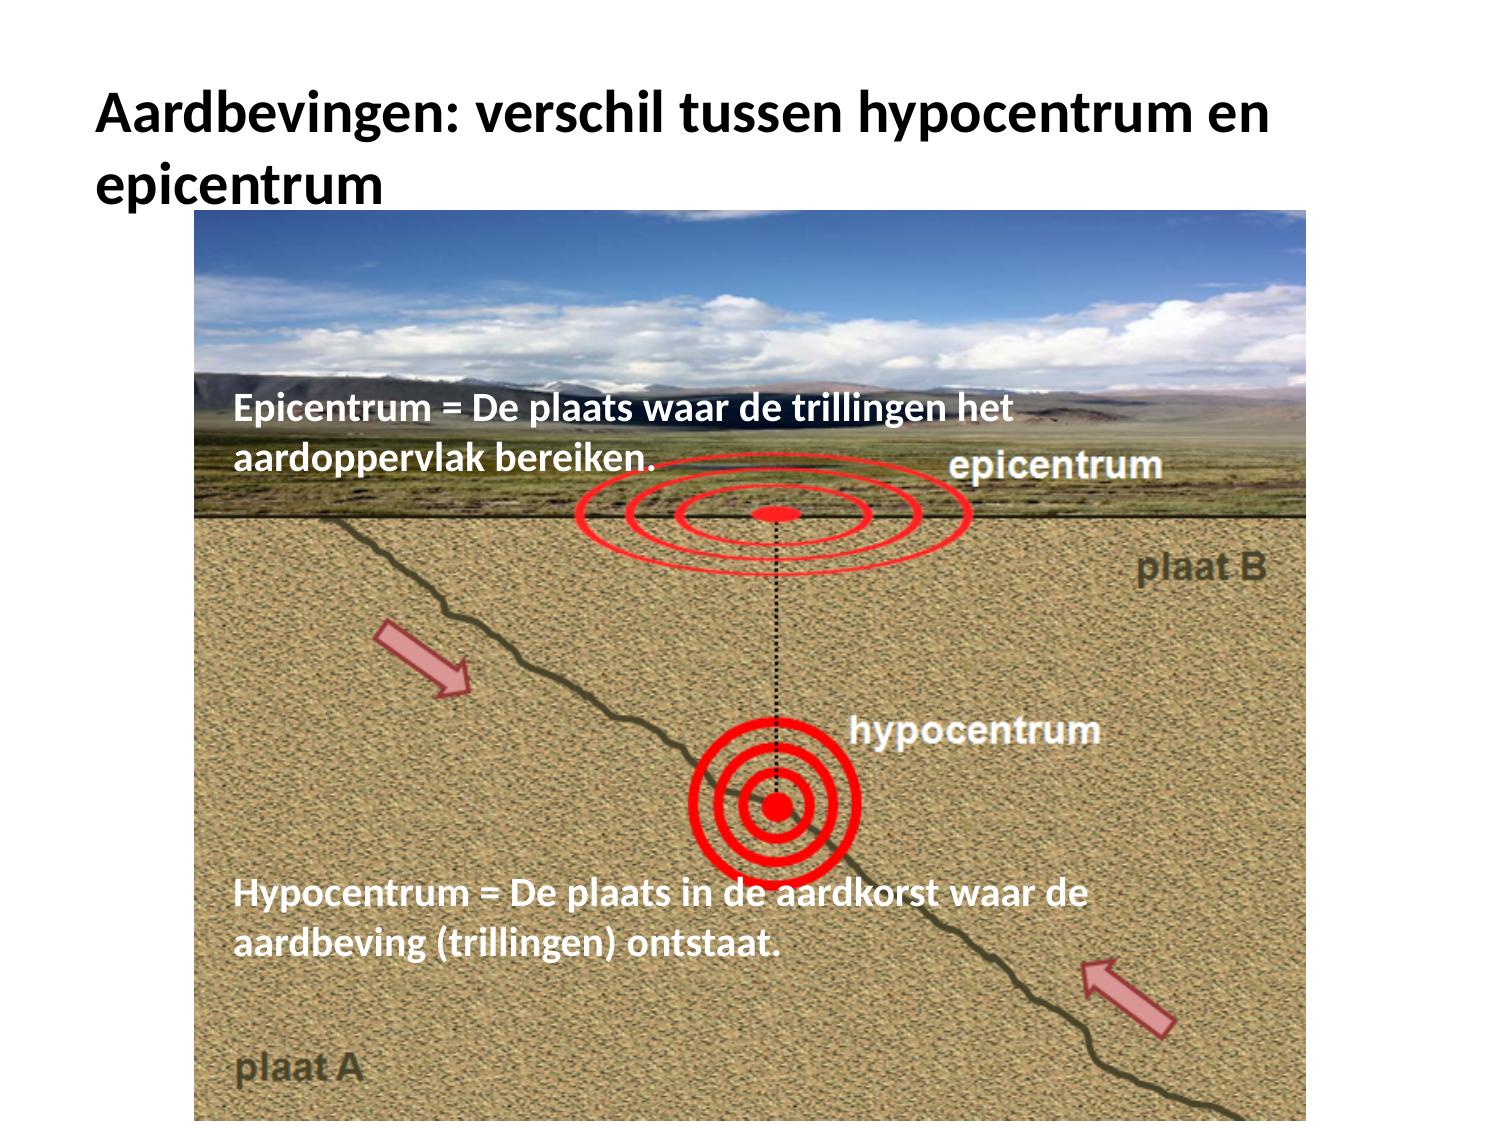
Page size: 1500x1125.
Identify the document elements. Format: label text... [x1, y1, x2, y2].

picture [194, 210, 1306, 1122]
text_box Aardbevingen: verschil tussen hypocentrum en epicentrum [73, 60, 1461, 228]
